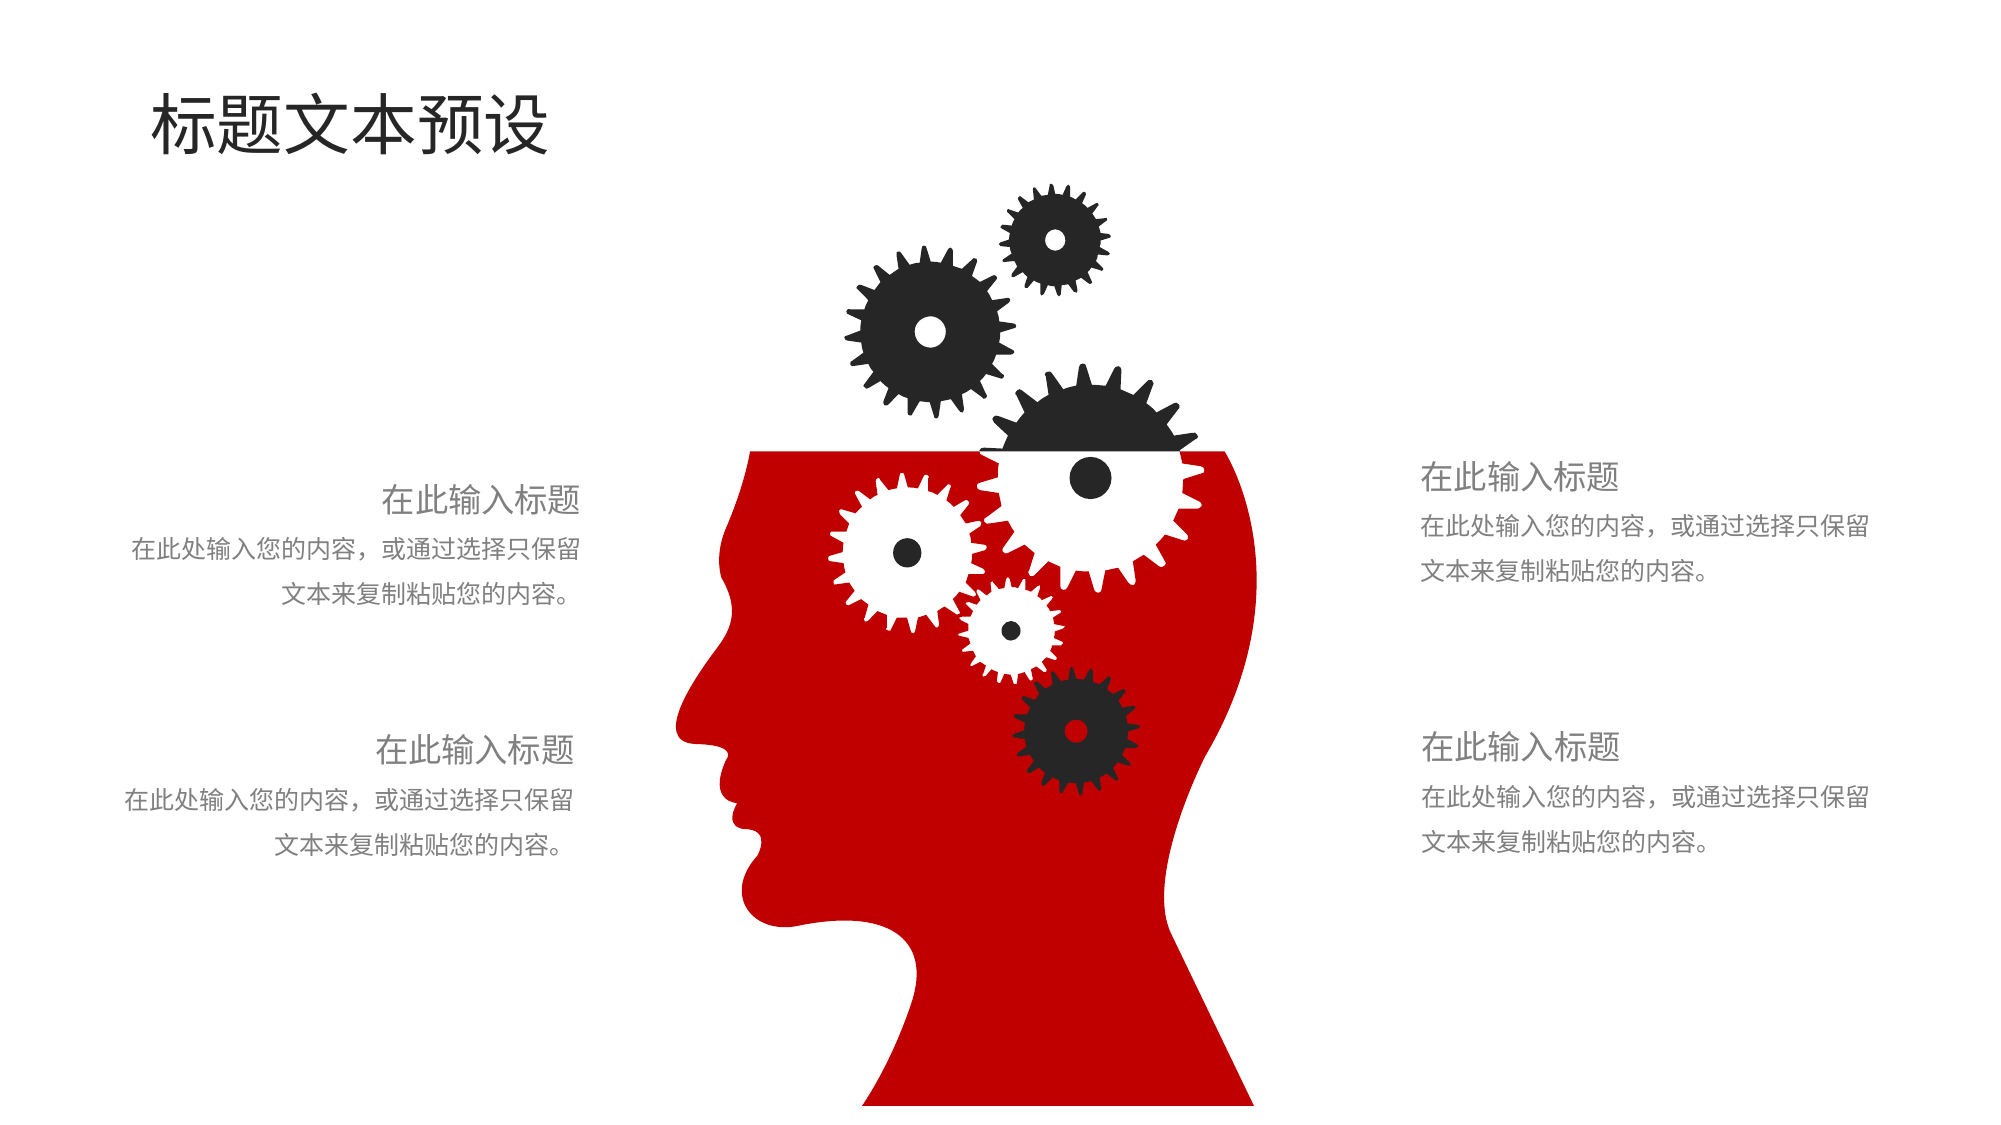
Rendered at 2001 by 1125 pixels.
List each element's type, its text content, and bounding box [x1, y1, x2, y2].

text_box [648, 363, 1309, 1106]
text_box [998, 183, 1111, 297]
text_box 在此输入标题 在此处输入您的内容，或通过选择只保留文本来复制粘贴您的内容。 [90, 702, 590, 917]
text_box [844, 245, 1017, 363]
text_box 在此输入标题 在此处输入您的内容，或通过选择只保留文本来复制粘贴您的内容。 [97, 451, 597, 667]
text_box 在此输入标题 在此处输入您的内容，或通过选择只保留文本来复制粘贴您的内容。 [1406, 699, 1906, 914]
text_box 标题文本预设 [135, 75, 566, 171]
text_box 在此输入标题 在此处输入您的内容，或通过选择只保留文本来复制粘贴您的内容。 [1405, 428, 1905, 643]
